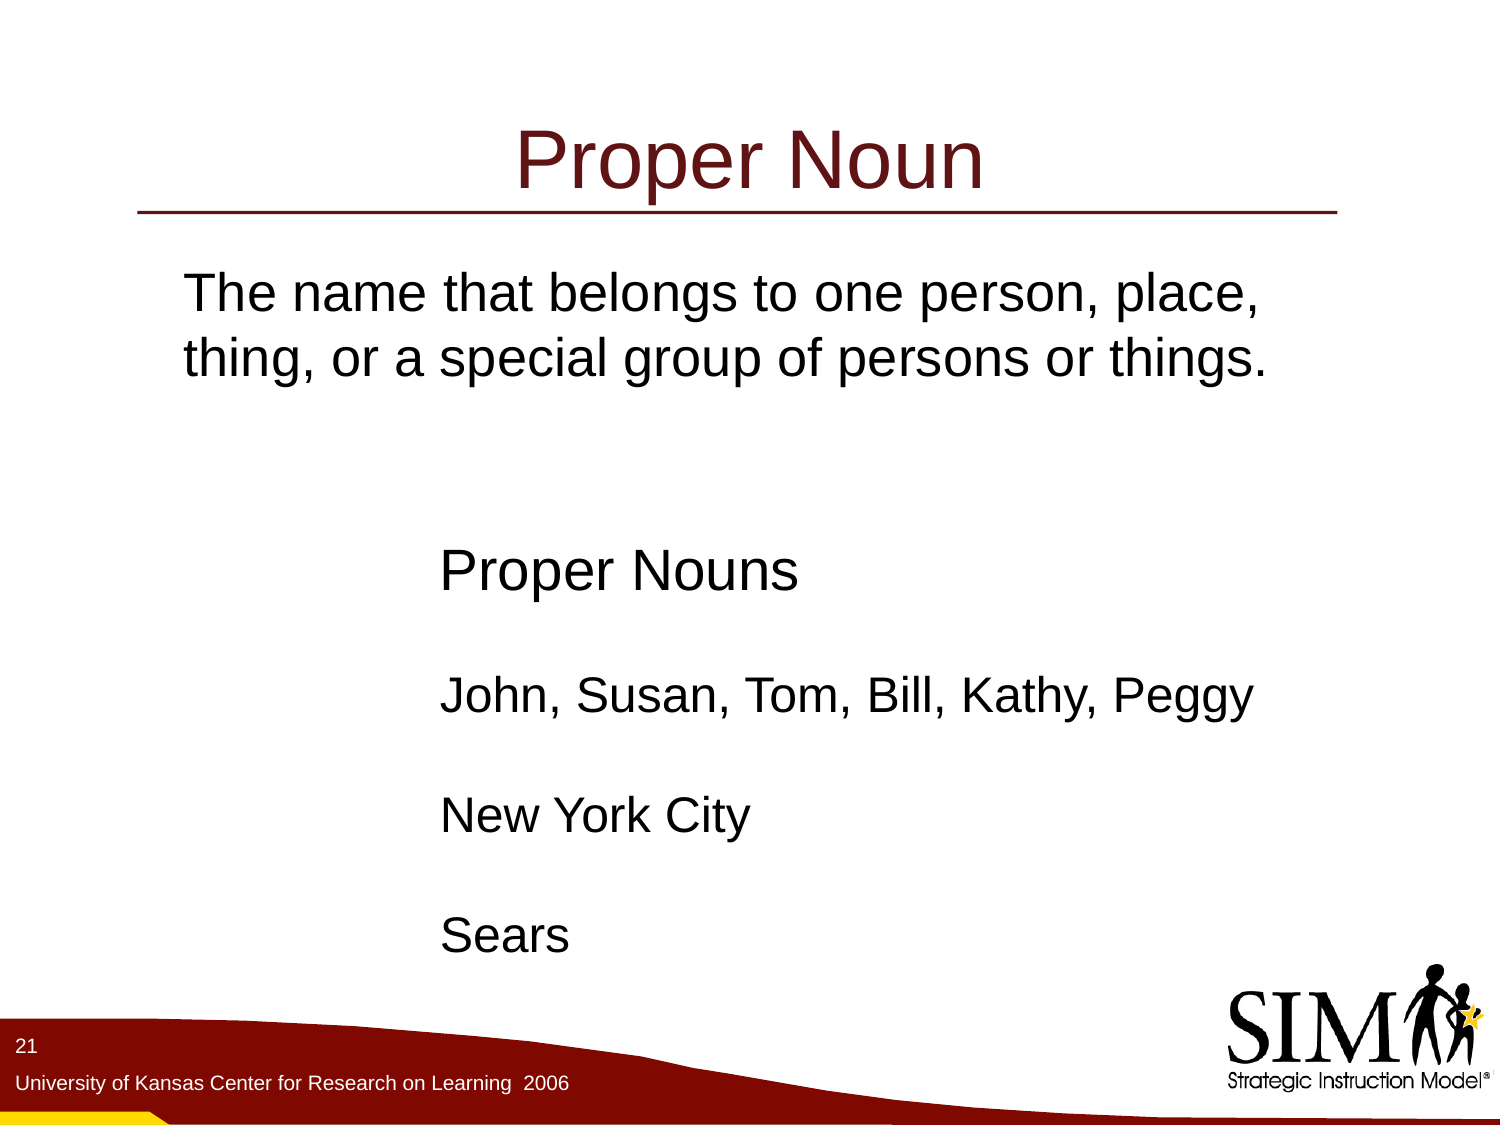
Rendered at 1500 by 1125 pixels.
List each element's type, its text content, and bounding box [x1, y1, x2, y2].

footer University of Kansas Center for Research on Learning 2006 [0, 1062, 626, 1101]
list The name that belongs to one person, place, thing, or a special group of persons or things. [112, 249, 1388, 901]
title Proper Noun [112, 74, 1388, 213]
slide_number 21 [0, 1024, 313, 1062]
text_box Proper Nouns John, Susan, Tom, Bill, Kathy, Peggy New York City Sears [424, 901, 1270, 970]
picture [1222, 948, 1500, 1108]
